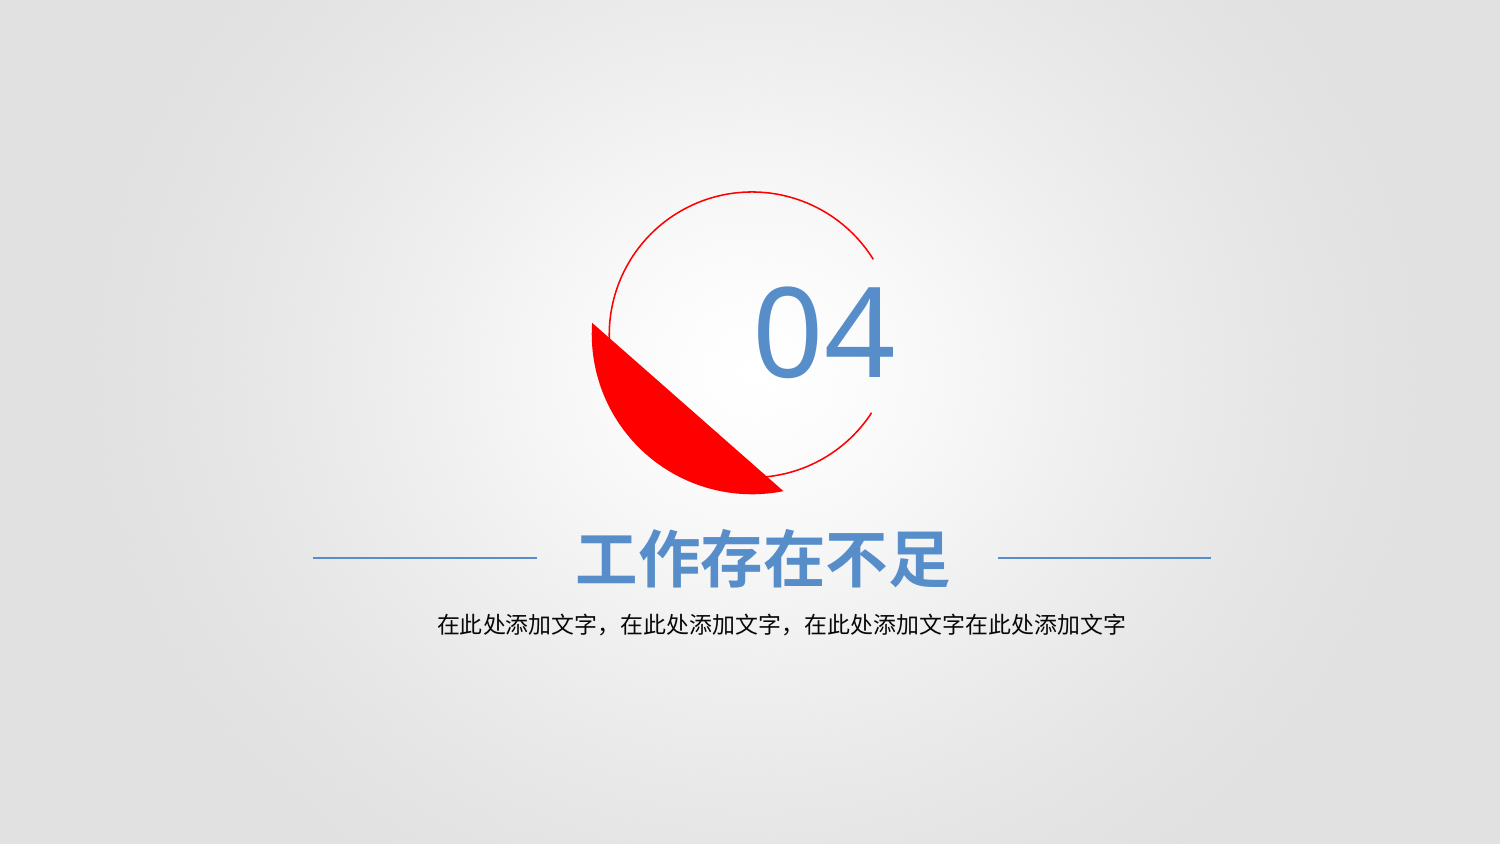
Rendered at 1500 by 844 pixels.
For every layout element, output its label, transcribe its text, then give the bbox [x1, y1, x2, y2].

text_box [591, 173, 928, 495]
text_box 工作存在不足 [561, 512, 969, 603]
picture [0, 0, 1500, 844]
text_box 在此处添加文字，在此处添加文字，在此处添加文字在此处添加文字 [402, 603, 1162, 646]
